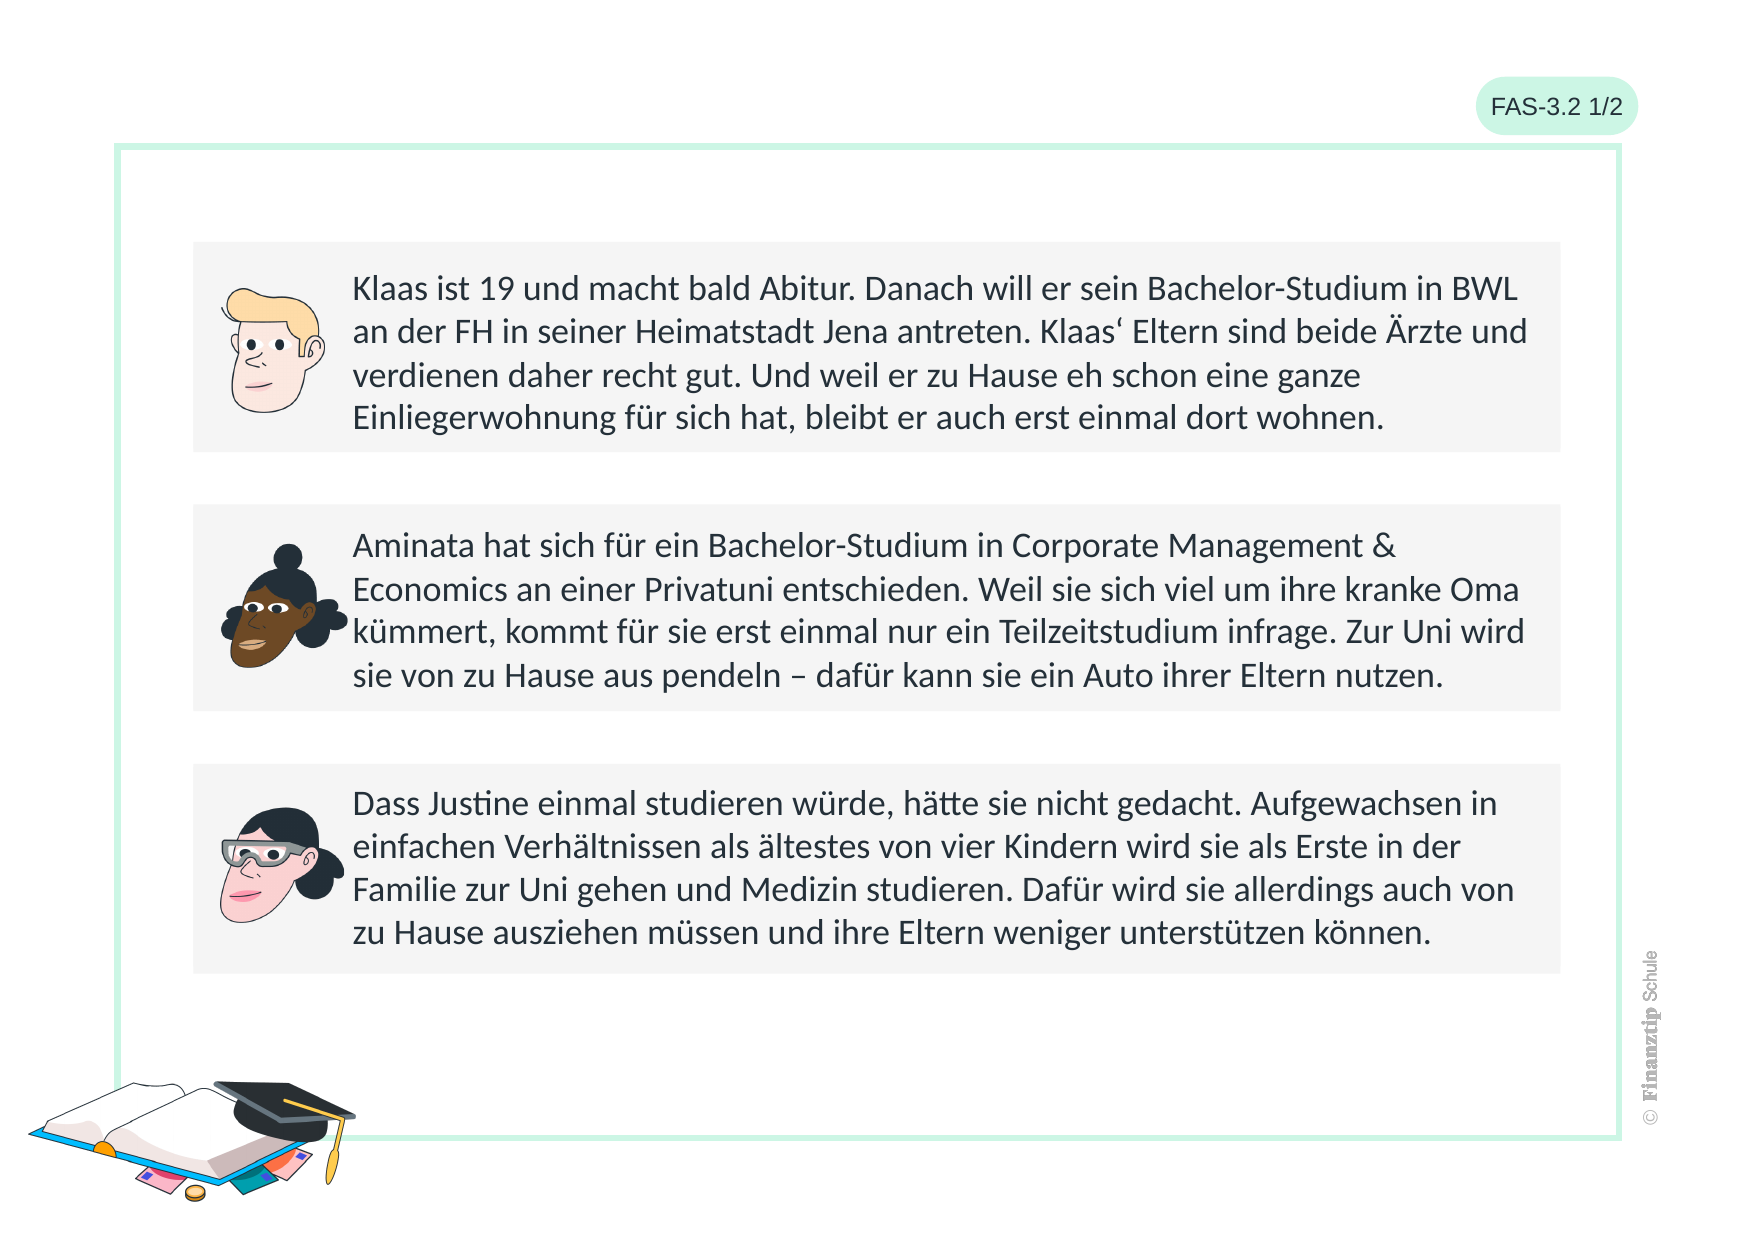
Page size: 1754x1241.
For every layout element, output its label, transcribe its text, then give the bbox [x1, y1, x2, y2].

picture [220, 807, 345, 923]
text_box Aminata hat sich für ein Bachelor-Studium in Corporate Management & Economics an einer Privatuni entschieden. Weil sie sich viel um ihre kranke Oma kümmert, kommt für sie erst einmal nur ein Teilzeitstudium infrage. Zur Uni wird sie von zu Hause aus pendeln – dafür kann sie ein Auto ihrer Eltern nutzen. [192, 506, 1561, 710]
text_box Klaas ist 19 und macht bald Abitur. Danach will er sein Bachelor-Studium in BWL an der FH in seiner Heimatstadt Jena antreten. Klaas‘ Eltern sind beide Ärzte und verdienen daher recht gut. Und weil er zu Hause eh schon eine ganze Einliegerwohnung für sich hat, bleibt er auch erst einmal dort wohnen. [192, 249, 1561, 453]
picture [1639, 951, 1661, 1101]
picture [220, 288, 325, 414]
picture [28, 1081, 356, 1202]
picture [220, 543, 348, 668]
text_box Dass Justine einmal studieren würde, hätte sie nicht gedacht. Aufgewachsen in einfachen Verhältnissen als ältestes von vier Kindern wird sie als Erste in der Familie zur Uni gehen und Medizin studieren. Dafür wird sie allerdings auch von zu Hause ausziehen müssen und ihre Eltern weniger unterstützen können. [192, 763, 1561, 967]
